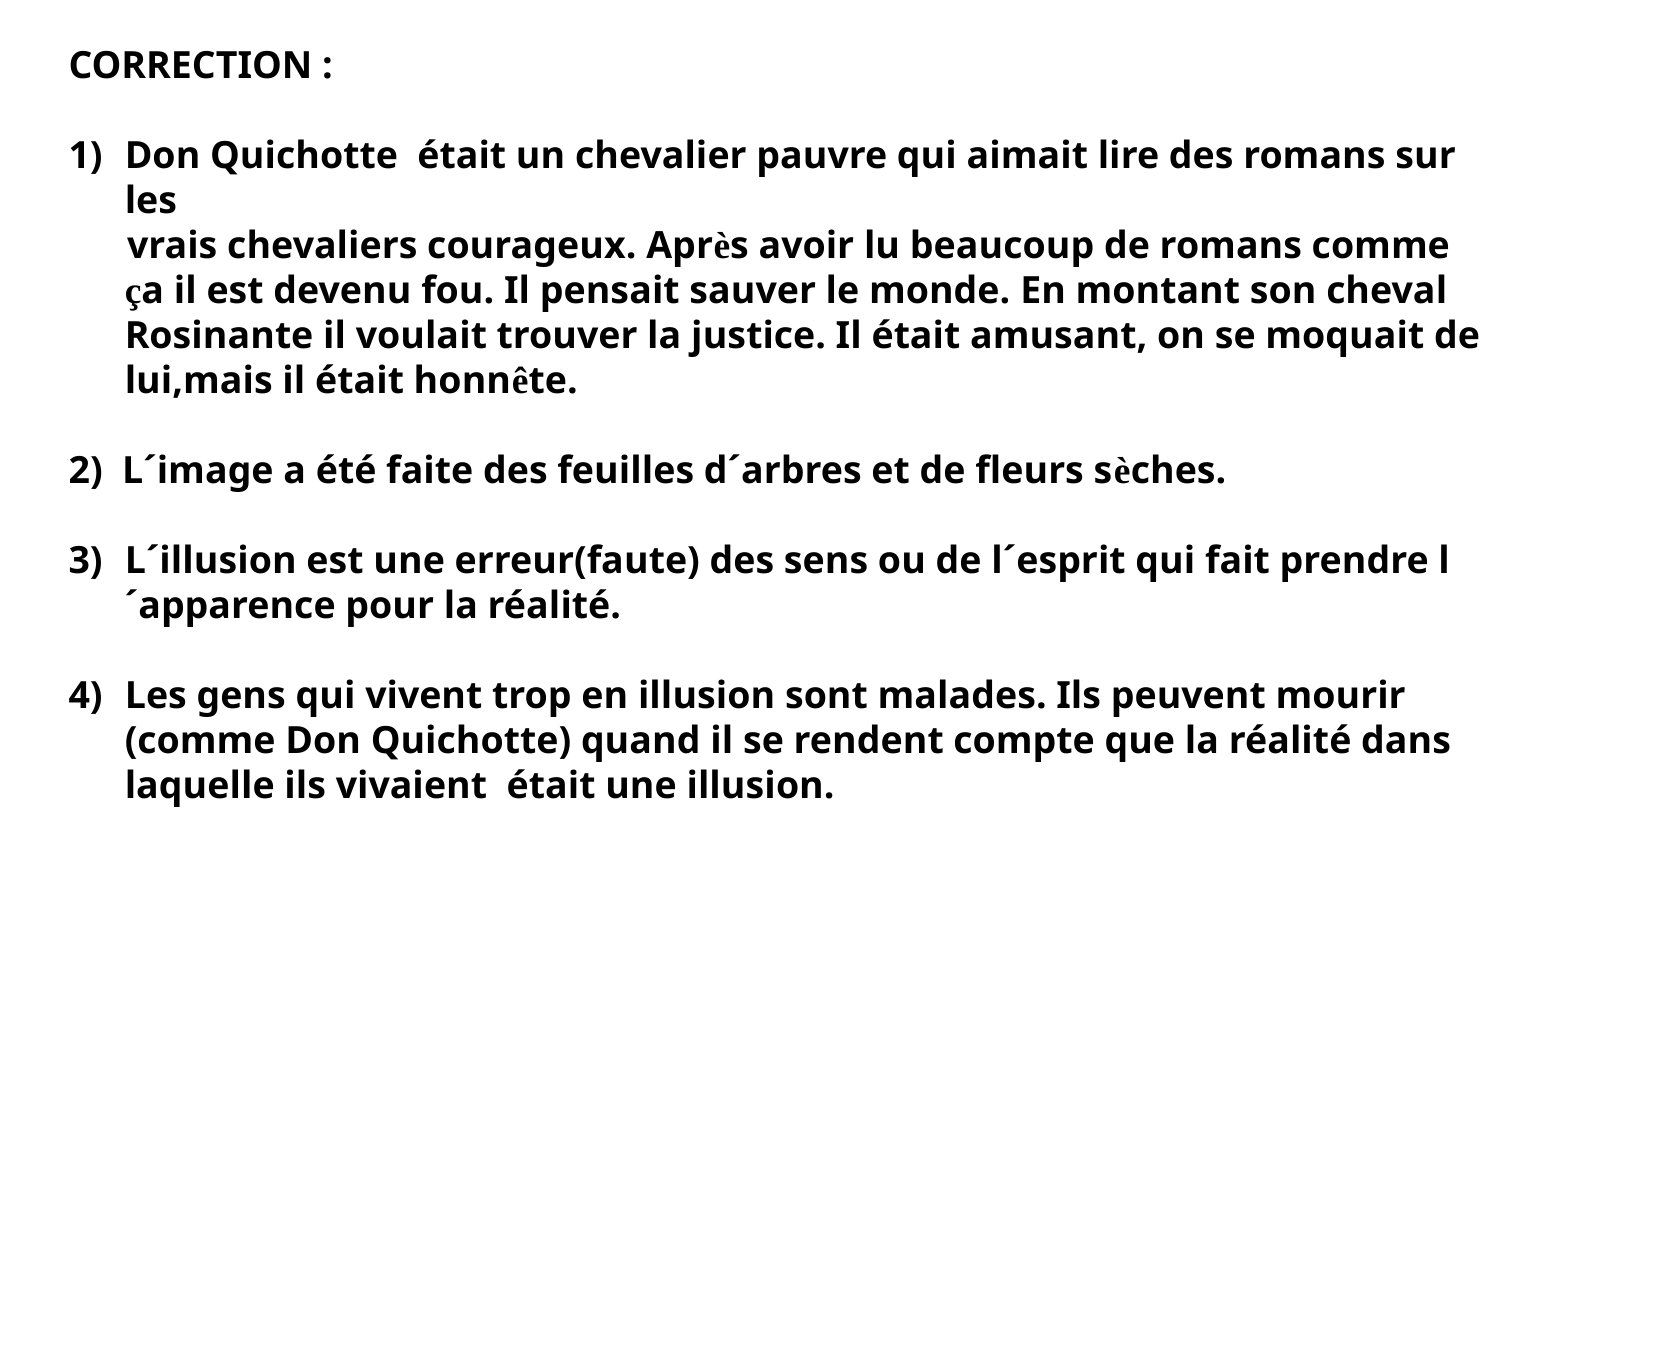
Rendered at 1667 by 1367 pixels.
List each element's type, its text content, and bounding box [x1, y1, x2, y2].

text_box CORRECTION : Don Quichotte était un chevalier pauvre qui aimait lire des romans sur les vrais chevaliers courageux. Après avoir lu beaucoup de romans comme ça il est devenu fou. Il pensait sauver le monde. En montant son cheval Rosinante il voulait trouver la justice. Il était amusant, on se moquait de lui,mais il était honnête. 2) L´image a été faite des feuilles d´arbres et de fleurs sèches. L´illusion est une erreur(faute) des sens ou de l´esprit qui fait prendre l´apparence pour la réalité. Les gens qui vivent trop en illusion sont malades. Ils peuvent mourir (comme Don Quichotte) quand il se rendent compte que la réalité dans laquelle ils vivaient était une illusion. [53, 33, 1507, 814]
